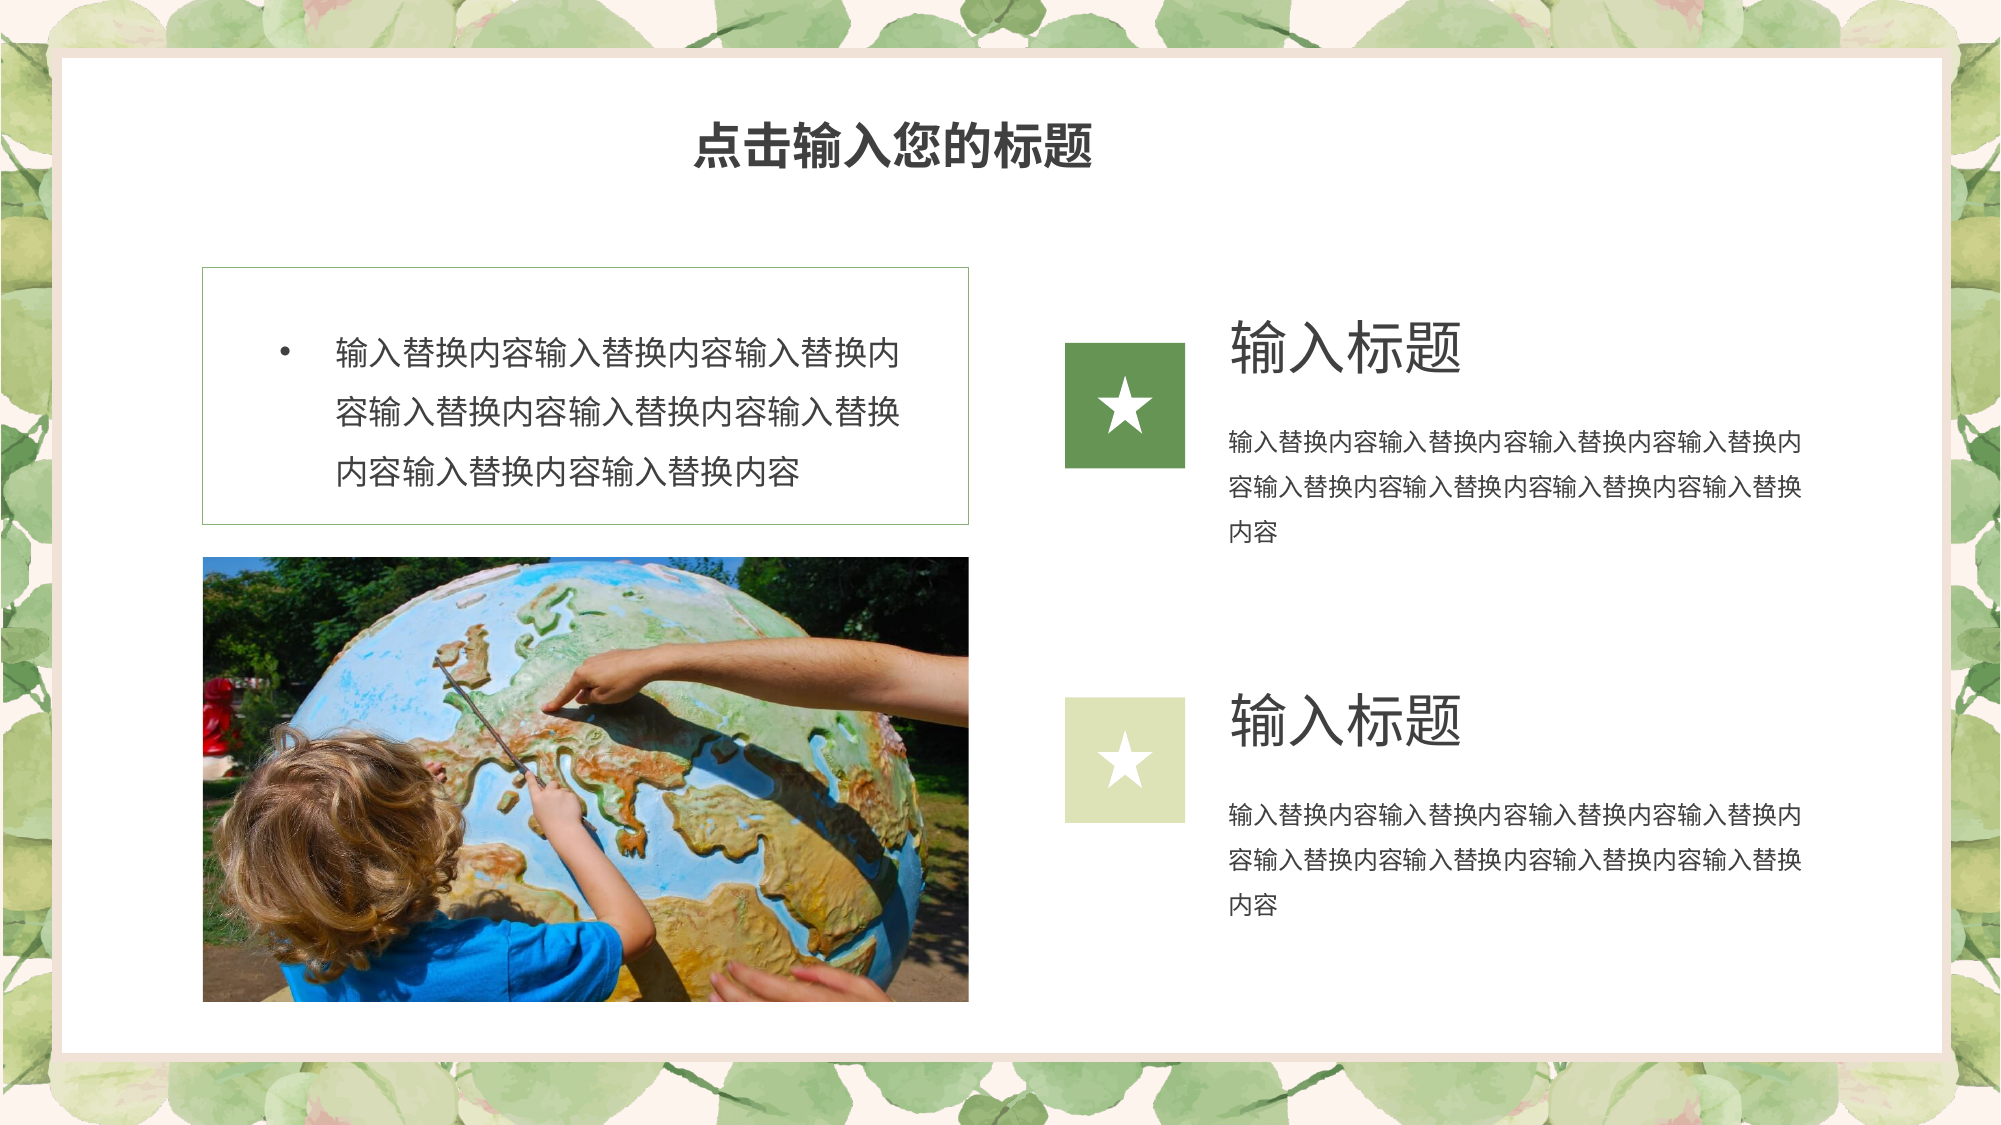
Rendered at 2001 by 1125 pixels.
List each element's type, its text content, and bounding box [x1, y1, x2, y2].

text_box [1065, 676, 1822, 969]
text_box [1065, 304, 1822, 597]
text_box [202, 267, 969, 525]
text_box 点击输入您的标题 [693, 113, 1307, 175]
picture [2, 1, 2001, 1125]
